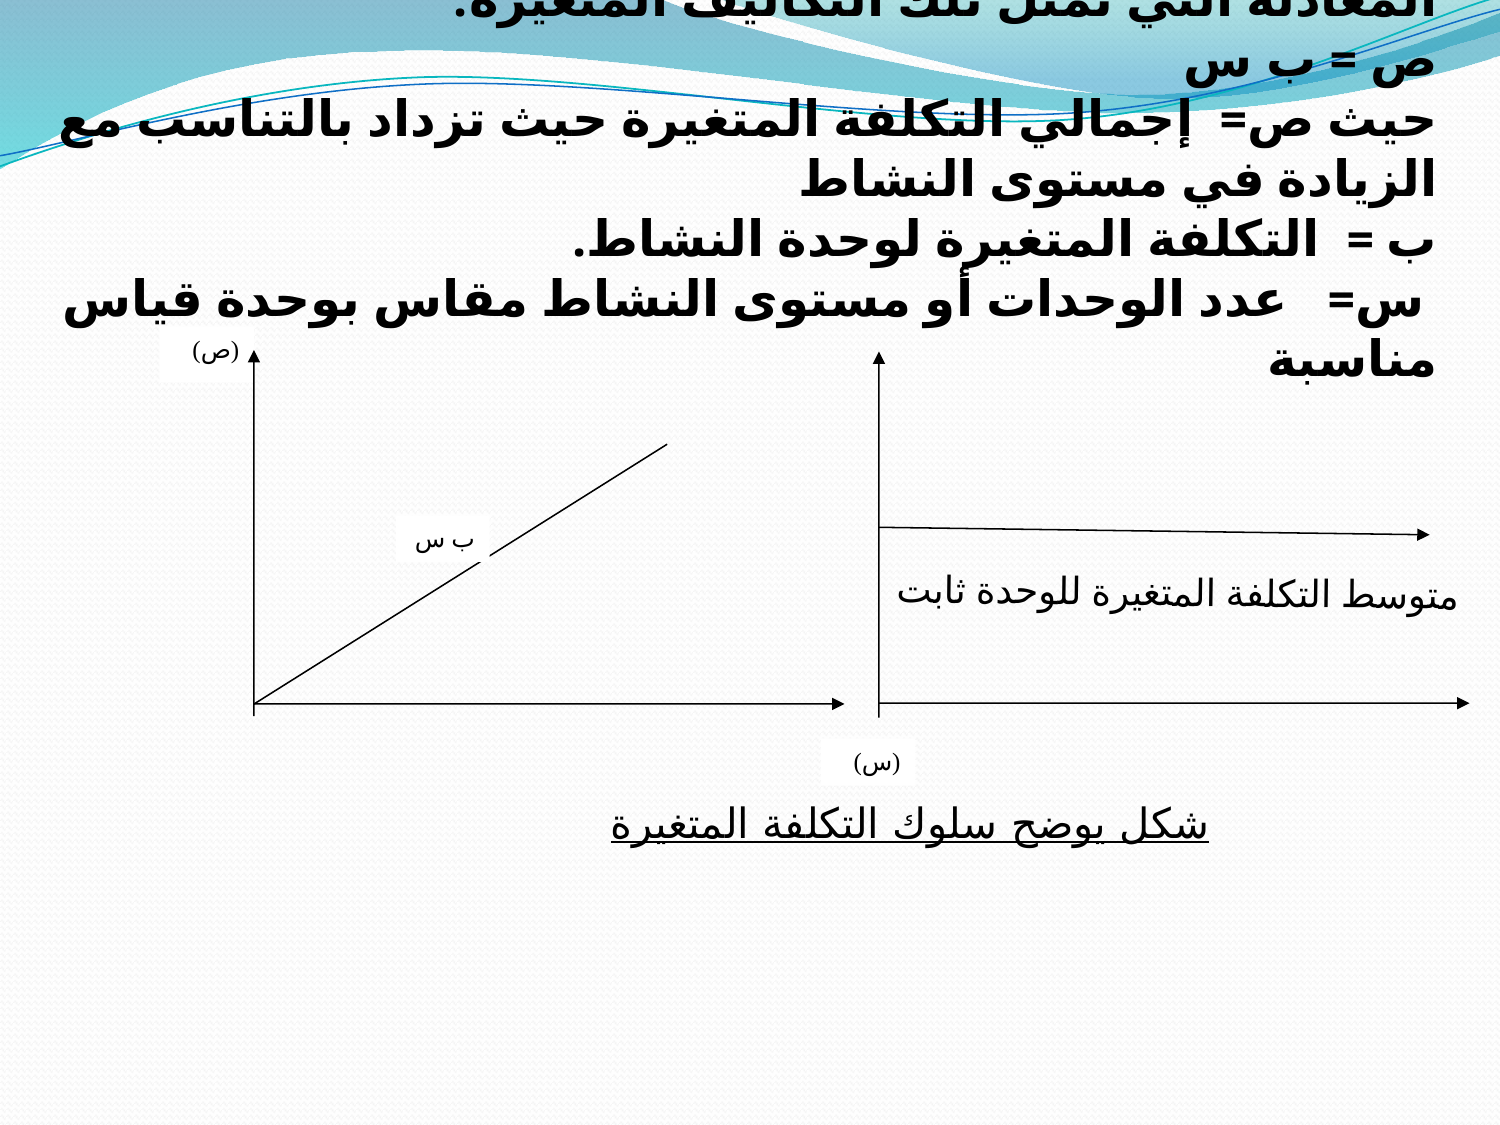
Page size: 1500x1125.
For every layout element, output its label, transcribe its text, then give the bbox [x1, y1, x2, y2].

text_box [253, 697, 845, 711]
text_box متوسط التكلفة المتغيرة للوحدة ثابت [878, 527, 1430, 541]
text_box (س) [820, 738, 916, 786]
text_box [872, 351, 886, 527]
text_box شكل يوضح سلوك التكلفة المتغيرة [596, 751, 1224, 854]
text_box [879, 696, 1470, 710]
text_box [247, 349, 261, 703]
text_box المعادلة التي تمثل تلك التكاليف المتغيرة: ص = ب س حيث ص= إجمالي التكلفة المتغيرة حيث تزداد بالتناسب مع الزيادة في مستوى النشاط ب = التكلفة المتغيرة لوحدة النشاط. س= عدد الوحدات أو مستوى النشاط مقاس بوحدة قياس مناسبة [29, 0, 1453, 395]
text_box (ص) [159, 326, 254, 383]
text_box ب س [396, 515, 490, 562]
